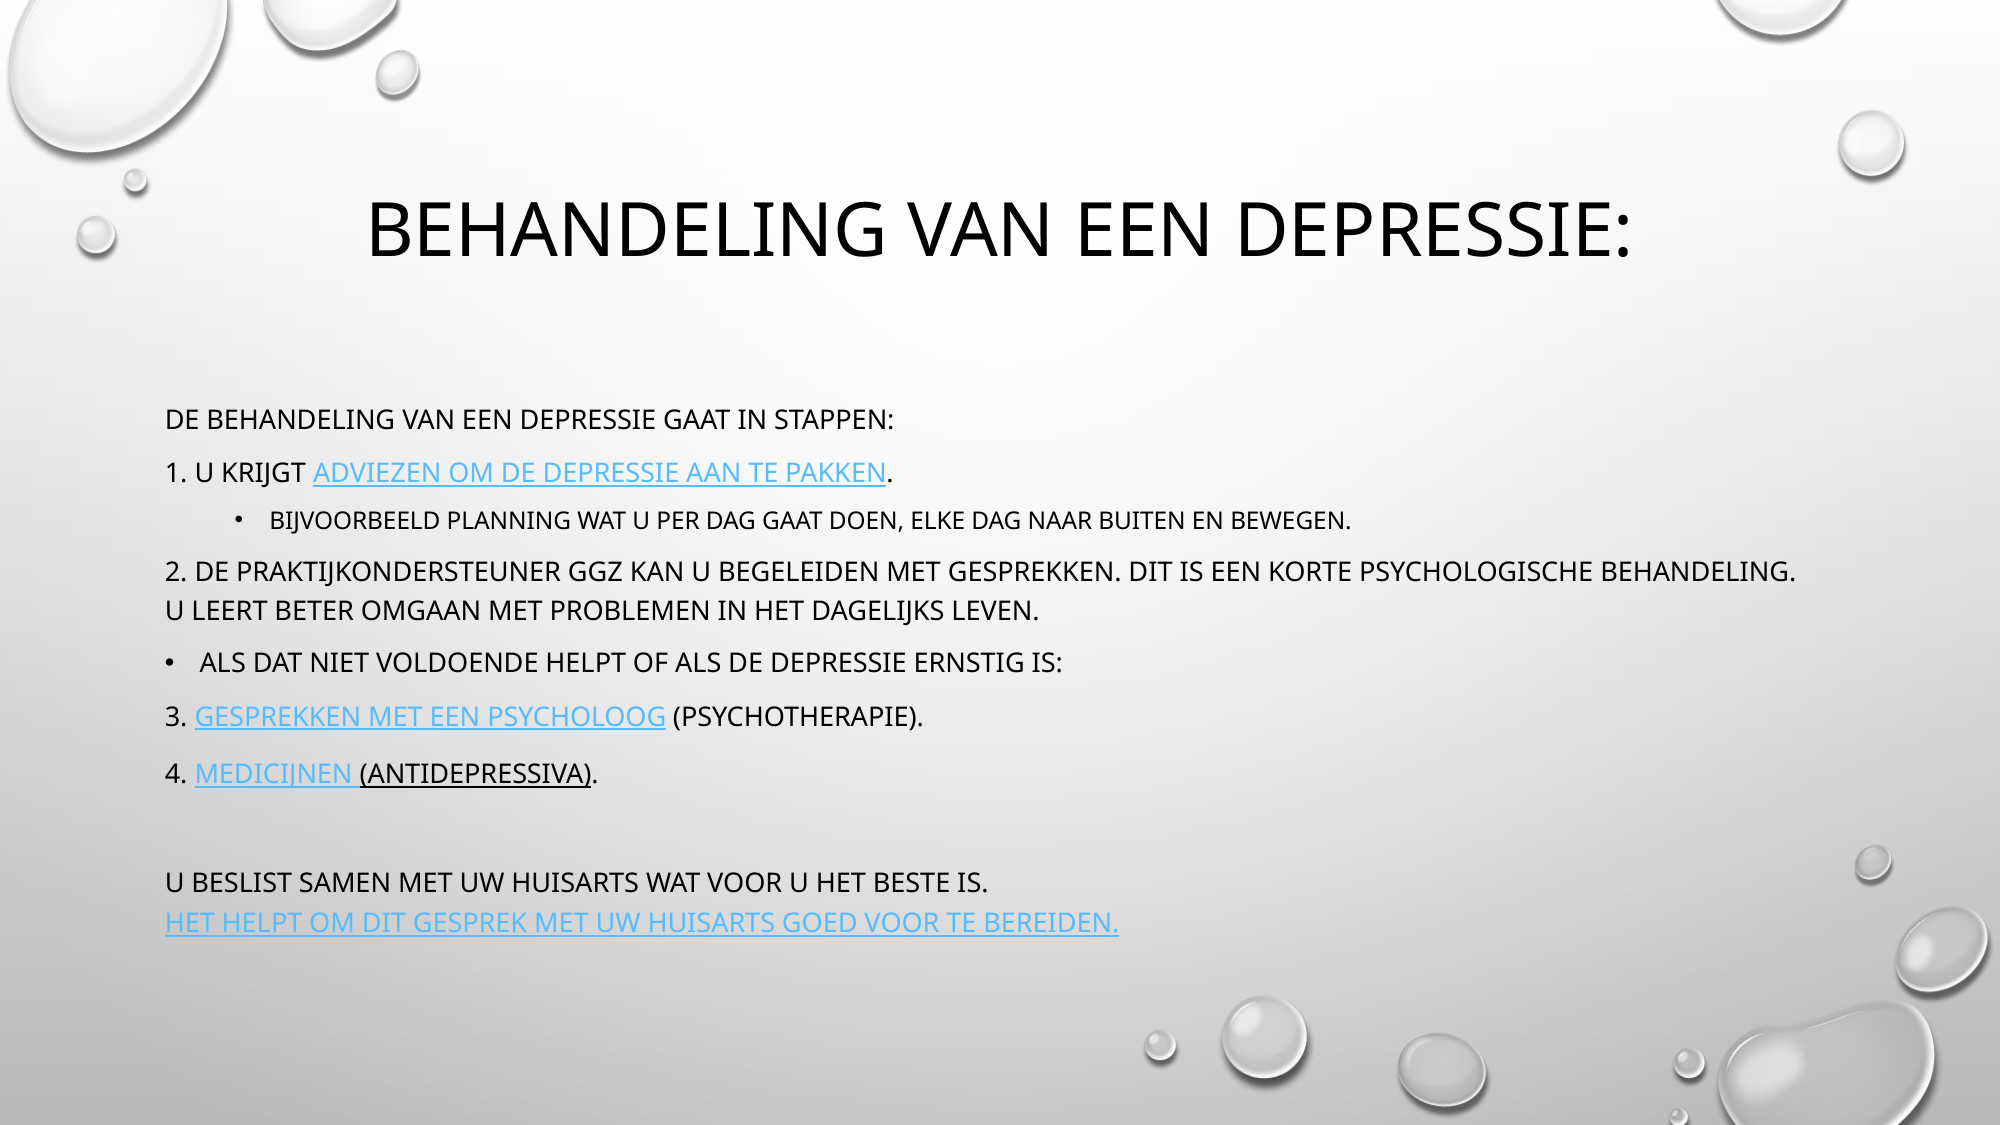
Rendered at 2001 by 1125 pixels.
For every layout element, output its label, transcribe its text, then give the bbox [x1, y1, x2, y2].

list De behandeling van een depressie gaat in stappen: 1. U krijgt adviezen om de depressie aan te pakken. Bijvoorbeeld planning wat u per dag gaat doen, elke dag naar buiten en bewegen. 2. De praktijkondersteuner ggz kan u begeleiden met gesprekken. Dit is een korte psychologische behandeling. U leert beter omgaan met problemen in het dagelijks leven. Als dat niet voldoende helpt of als de depressie ernstig is: 3. Gesprekken met een psycholoog (psychotherapie). 4. Medicijnen (antidepressiva). U beslist samen met uw huisarts wat voor u het beste is. Het helpt om dit gesprek met uw huisarts goed voor te bereiden. [149, 388, 1850, 950]
title Behandeling van een depressie: [149, 101, 1851, 364]
picture [0, 0, 2000, 1125]
